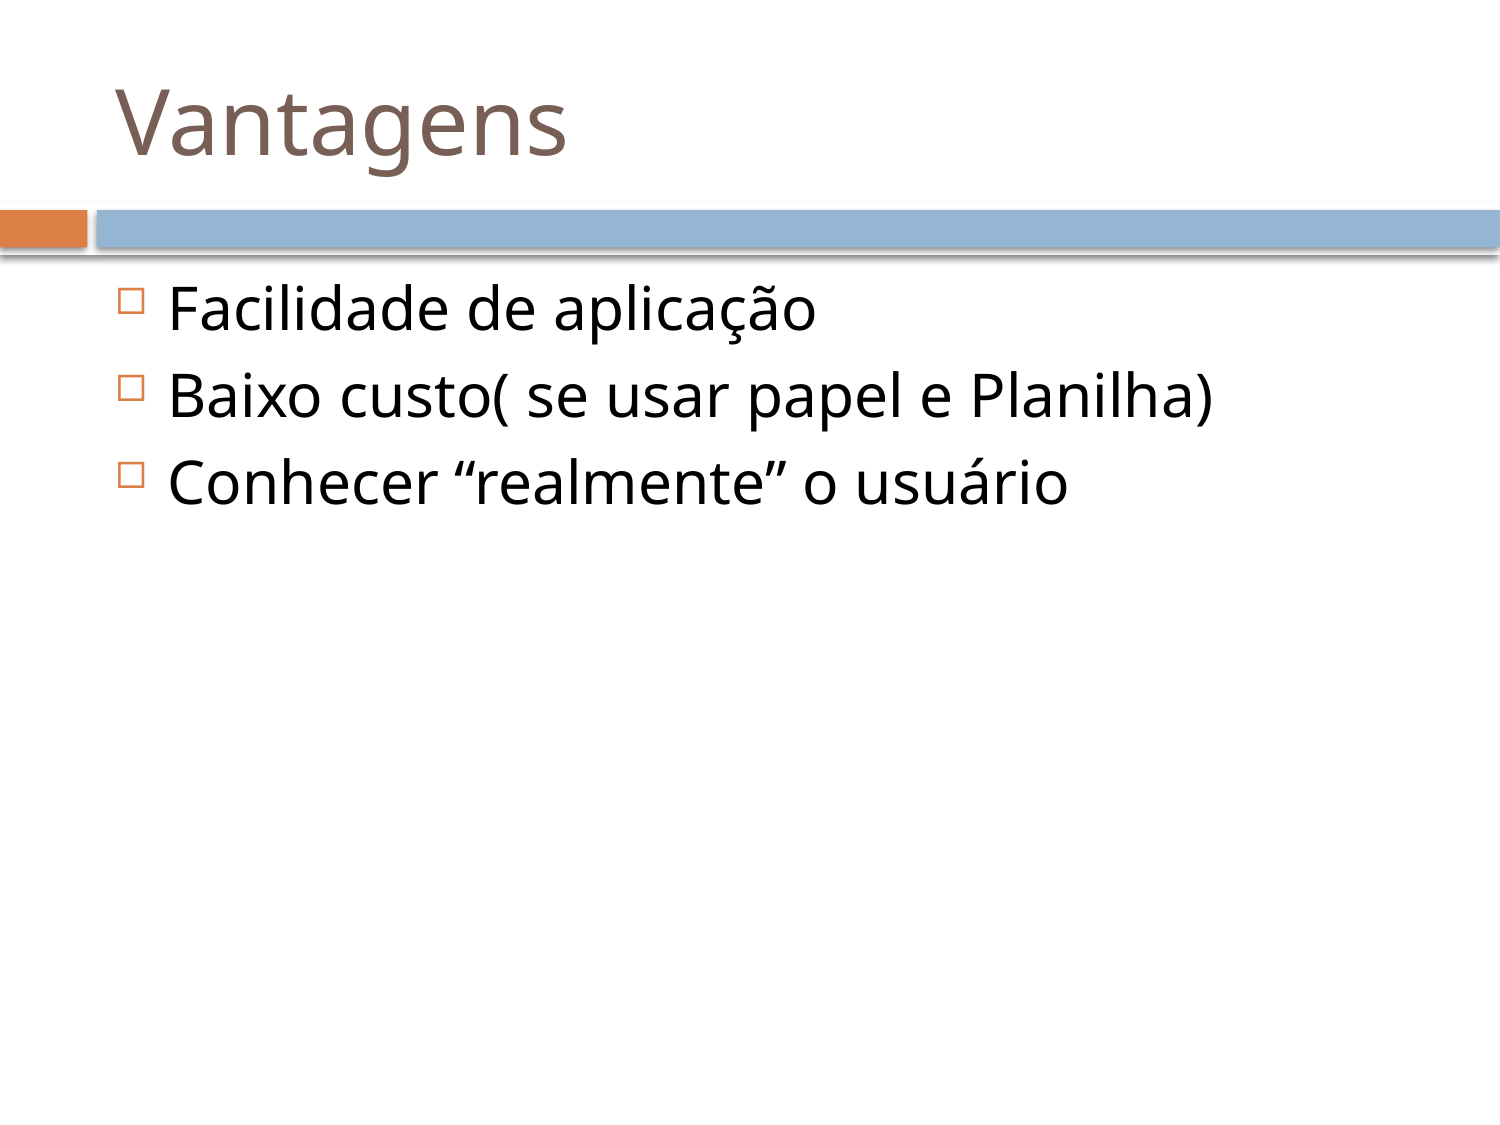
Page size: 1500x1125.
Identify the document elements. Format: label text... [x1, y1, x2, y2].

title Vantagens [100, 37, 1438, 200]
list Facilidade de aplicação Baixo custo( se usar papel e Planilha) Conhecer “realmente” o usuário [100, 262, 1438, 1000]
